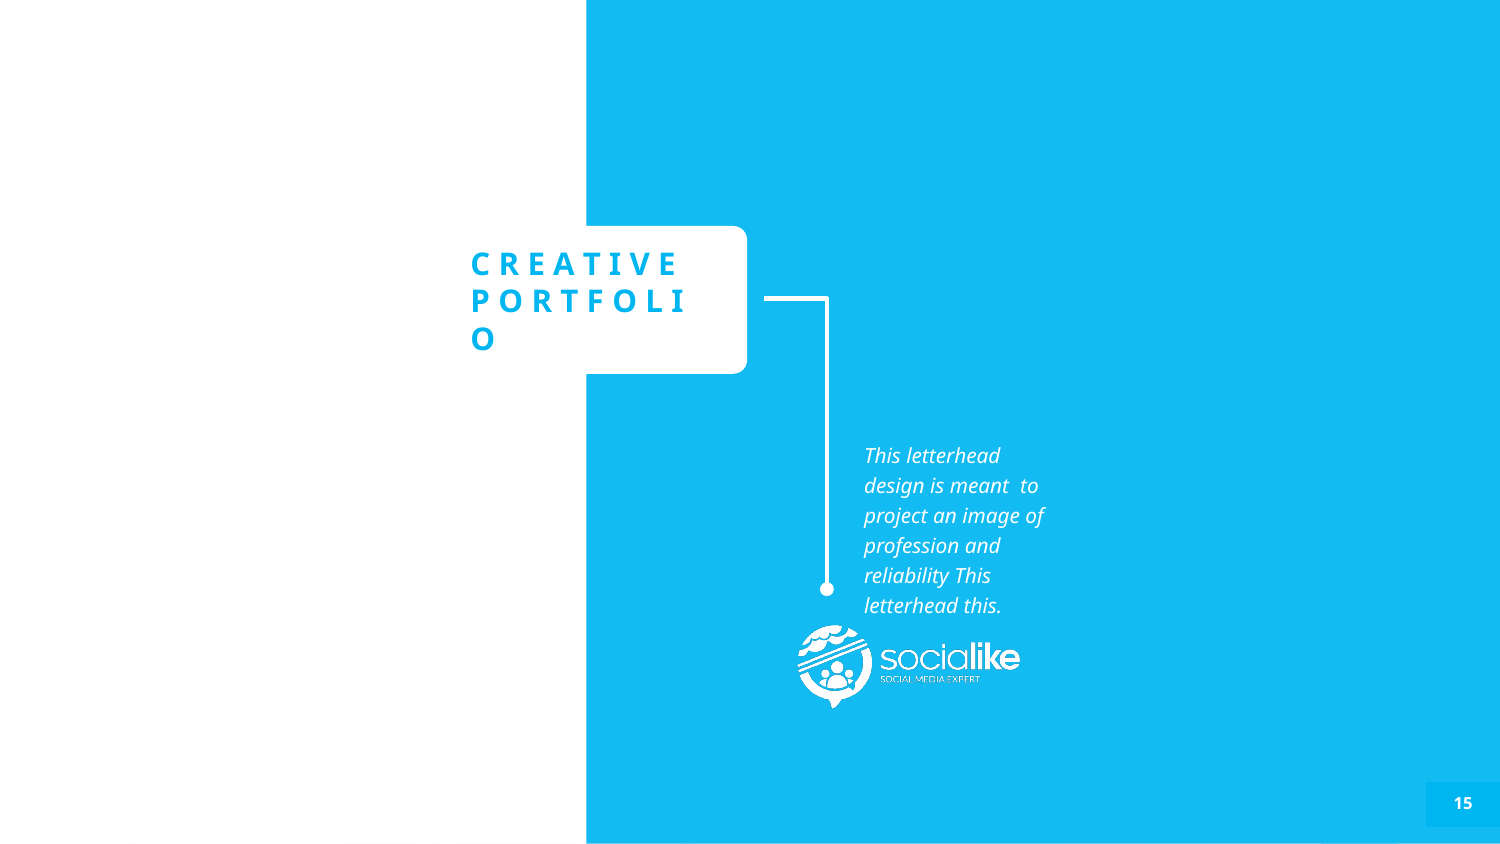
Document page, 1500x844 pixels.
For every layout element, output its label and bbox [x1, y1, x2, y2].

picture [822, 670, 829, 677]
picture [827, 629, 857, 644]
picture [978, 650, 982, 669]
picture [926, 664, 939, 669]
picture [985, 643, 1019, 669]
picture [948, 650, 967, 669]
picture [799, 626, 841, 656]
picture [0, 0, 747, 844]
picture [921, 652, 926, 667]
picture [899, 652, 918, 669]
picture [846, 670, 853, 677]
picture [1456, 798, 1460, 808]
picture [971, 643, 975, 669]
picture [882, 650, 896, 669]
picture [799, 644, 866, 671]
picture [927, 650, 939, 656]
picture [798, 640, 863, 666]
picture [801, 648, 872, 708]
picture [765, 297, 833, 595]
picture [907, 569, 913, 576]
picture [820, 662, 847, 688]
